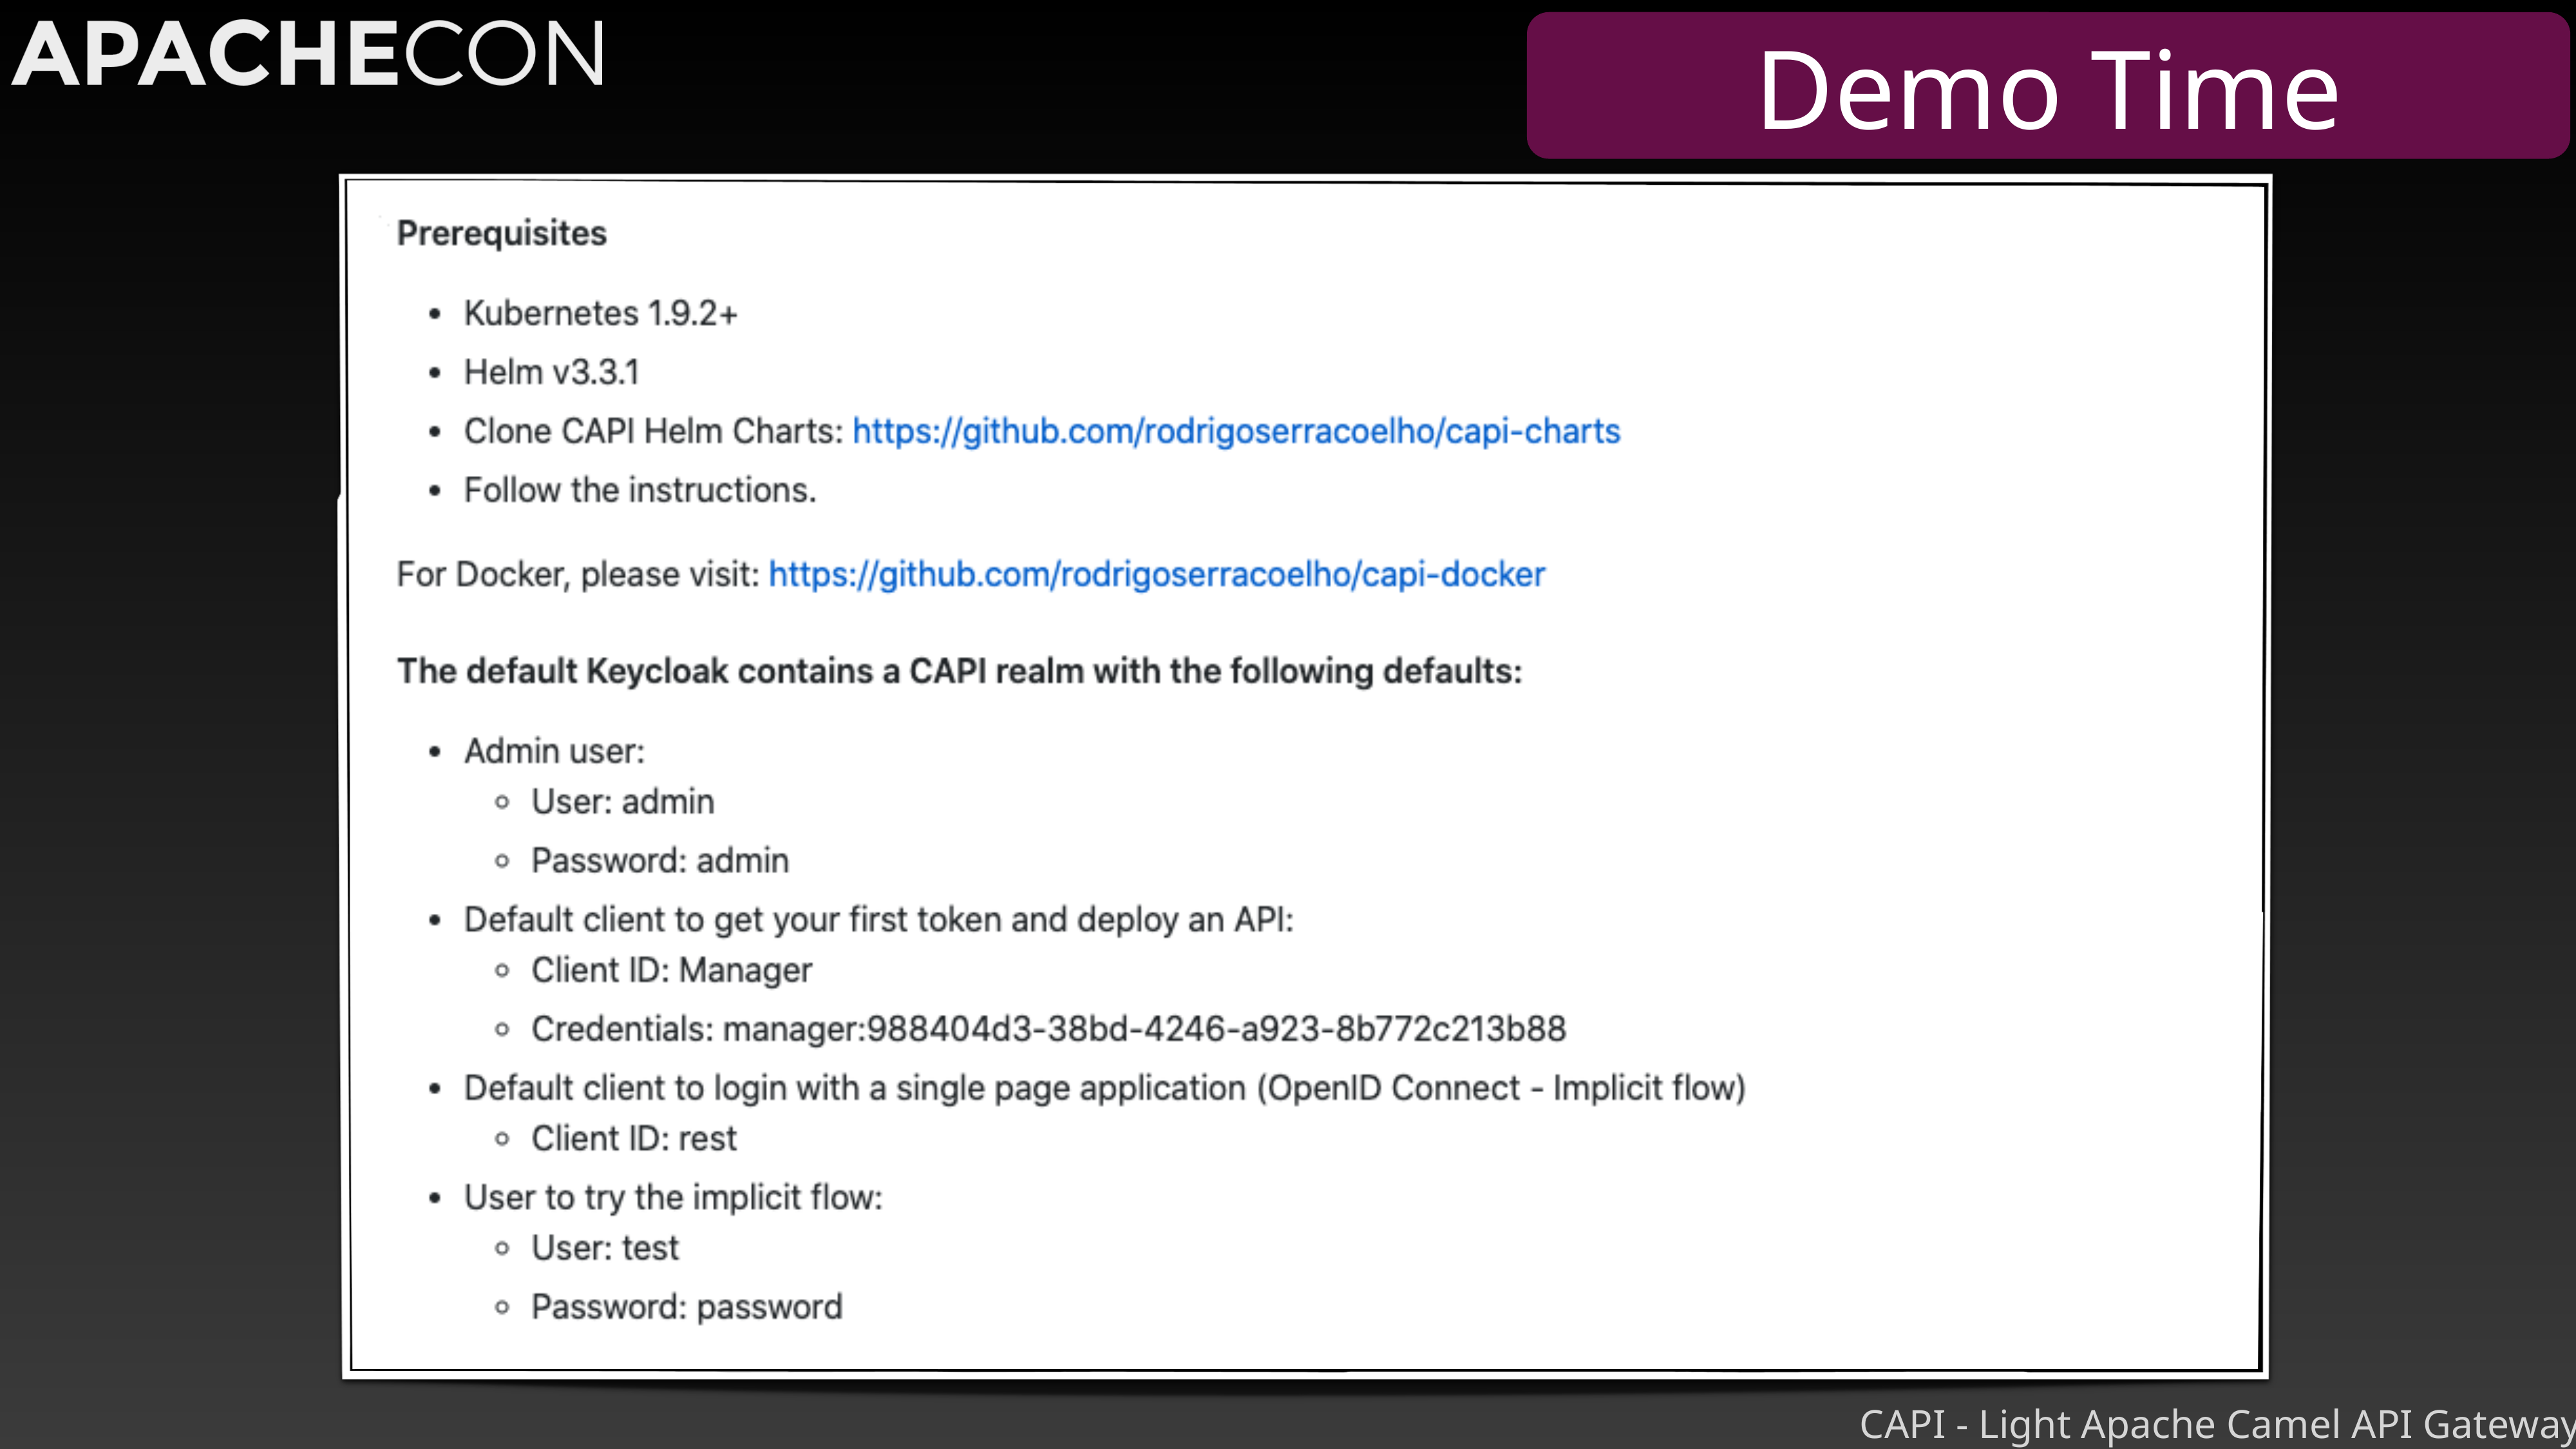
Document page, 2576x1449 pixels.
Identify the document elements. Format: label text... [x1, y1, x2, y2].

picture [11, 19, 602, 86]
picture [334, 167, 2278, 1400]
subtitle CAPI - Light Apache Camel API Gateway [1066, 1394, 2576, 1449]
text_box Demo Time [1526, 12, 2571, 159]
